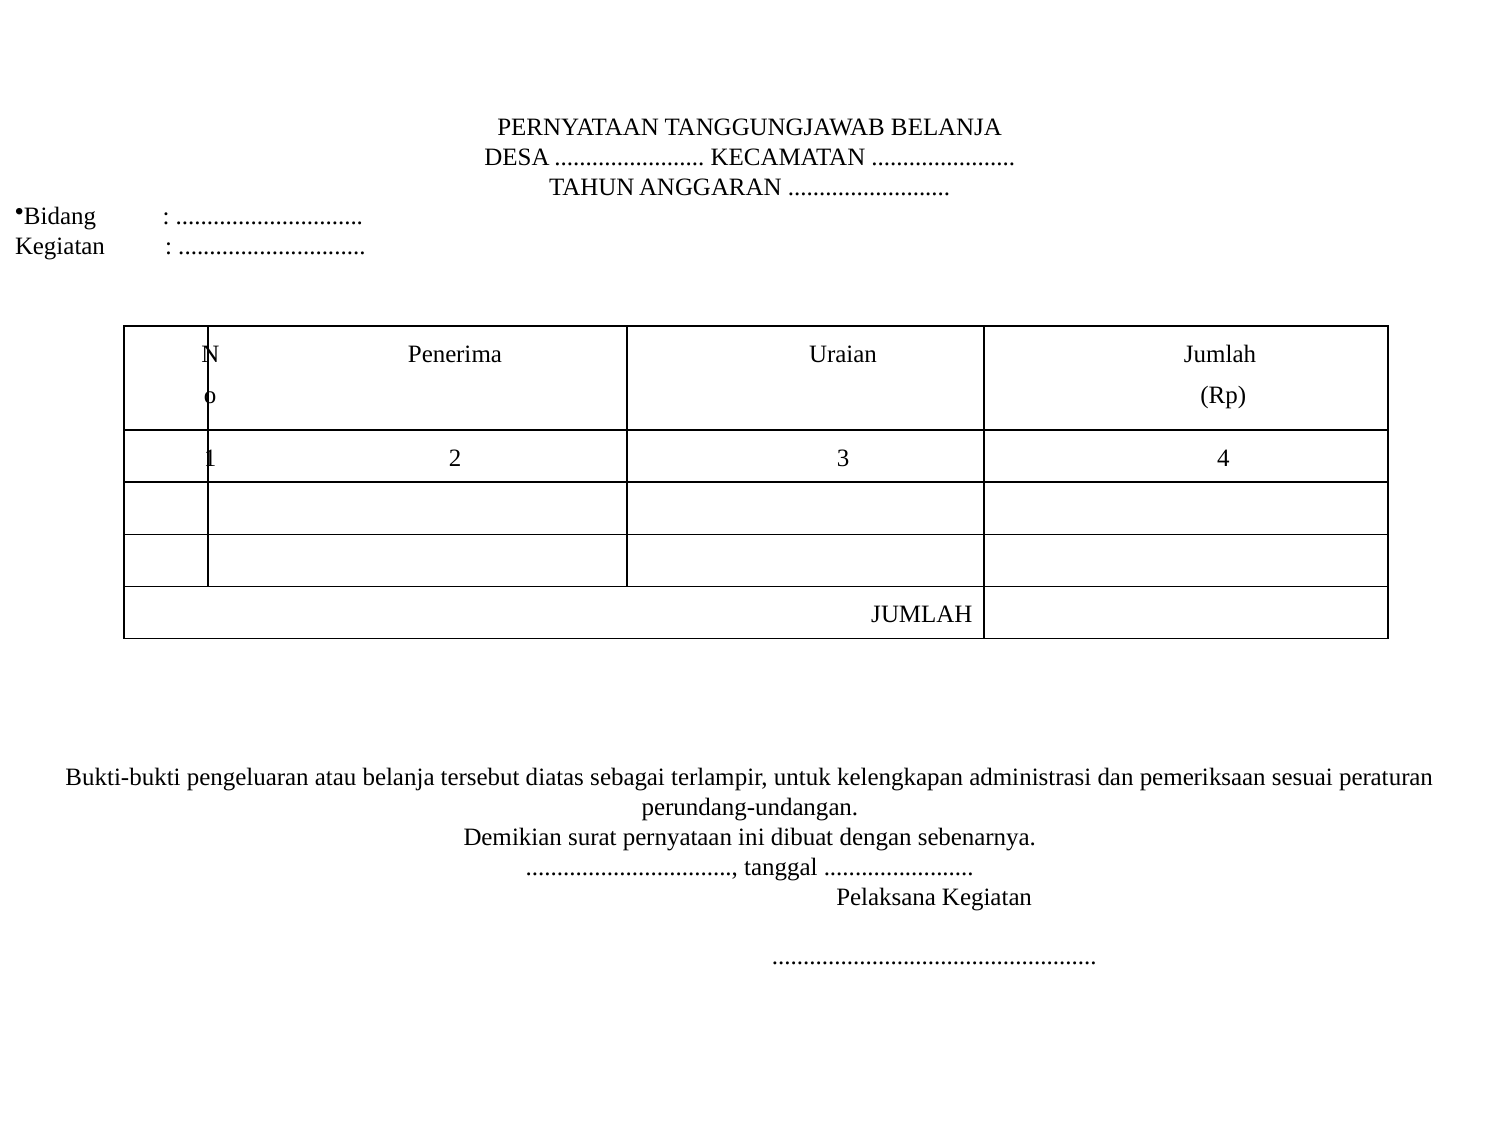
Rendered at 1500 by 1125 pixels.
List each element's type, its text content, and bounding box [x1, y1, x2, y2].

table_cell [985, 483, 1387, 534]
table_cell [125, 483, 207, 534]
table_cell [985, 587, 1387, 638]
table_header Uraian [628, 327, 983, 429]
table_cell 4 [985, 431, 1387, 481]
table_header Penerima [209, 327, 626, 429]
table_cell 2 [209, 431, 626, 481]
table_cell [209, 535, 626, 586]
text_box PERNYATAAN TANGGUNGJAWAB BELANJA DESA ........................ KECAMATAN ....................... TAHUN ANGGARAN .......................... Bidang : .............................. Kegiatan : .............................. [0, 102, 1500, 268]
table_cell [209, 483, 626, 534]
table_cell JUMLAH [125, 587, 983, 638]
table_cell [628, 483, 983, 534]
table_header No [125, 327, 207, 429]
table_header Jumlah (Rp) [985, 327, 1387, 429]
table_cell [628, 535, 983, 586]
table_cell [985, 535, 1387, 586]
table_cell 1 [125, 431, 207, 481]
table_cell 3 [628, 431, 983, 481]
table_cell [125, 535, 207, 586]
text_box Bukti-bukti pengeluaran atau belanja tersebut diatas sebagai terlampir, untuk kelengkapan administrasi dan pemeriksaan sesuai peraturan perundang-undangan. Demikian surat pernyataan ini dibuat dengan sebenarnya. ................................., tanggal ........................ Pelaksana Kegiatan .................................................... [0, 752, 1500, 978]
